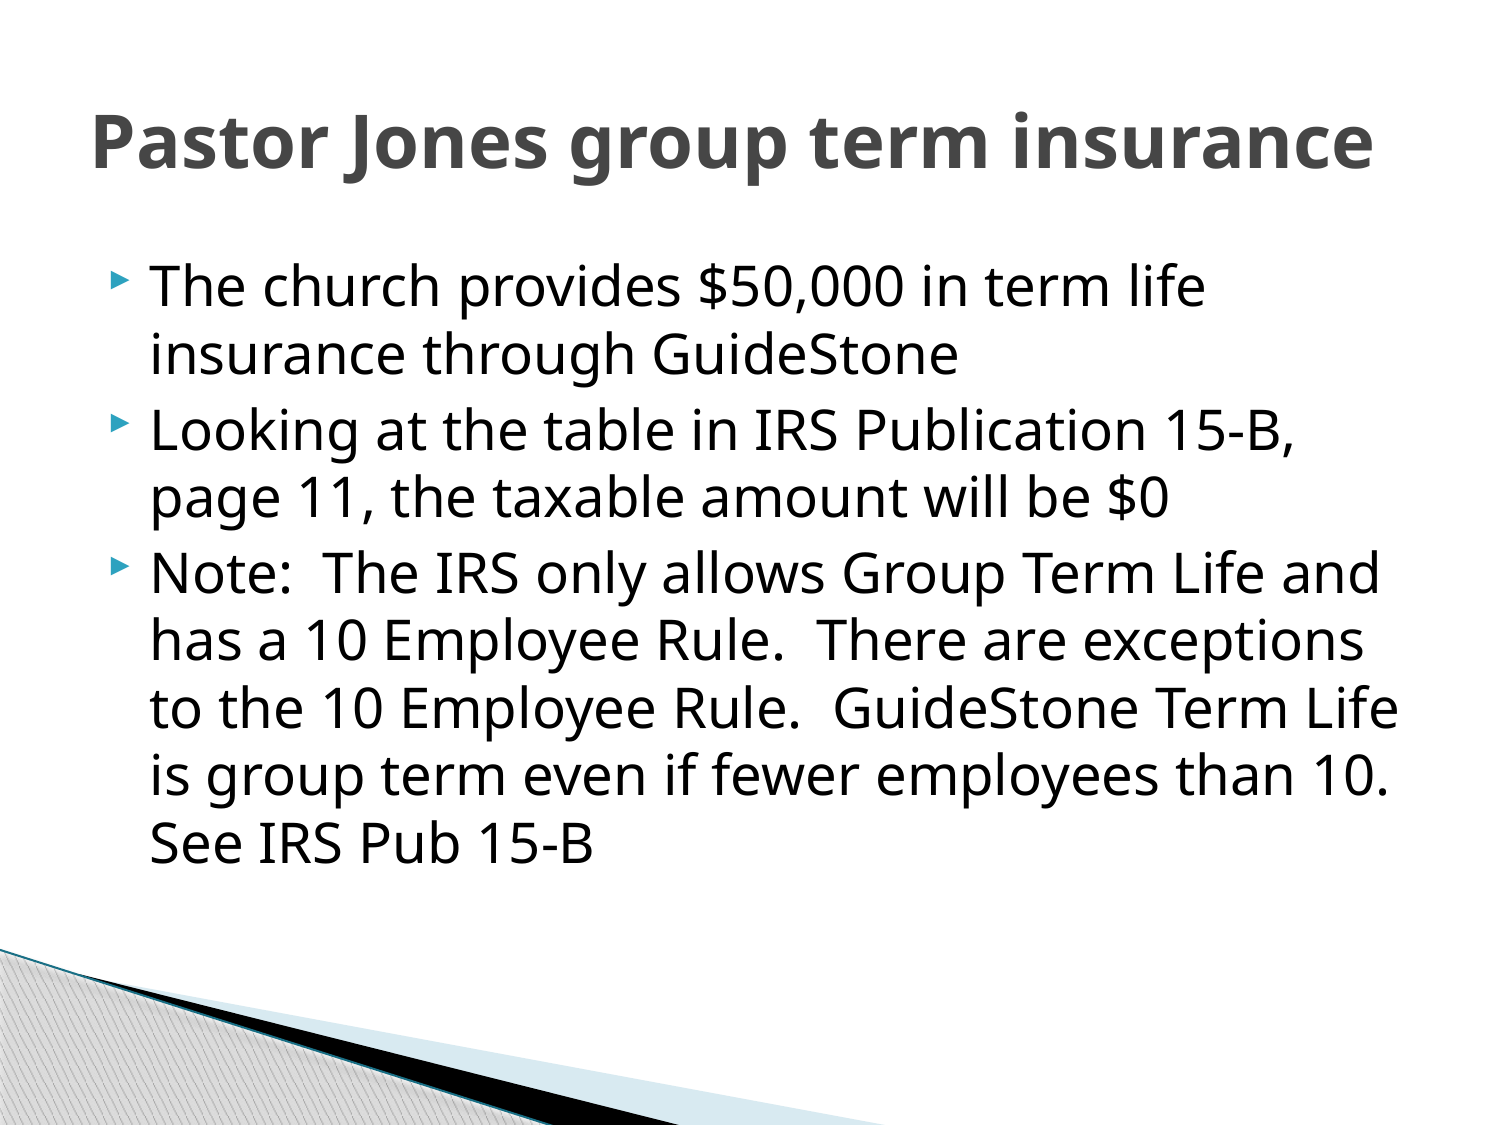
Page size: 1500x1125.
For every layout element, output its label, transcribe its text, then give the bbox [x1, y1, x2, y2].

list The church provides $50,000 in term life insurance through GuideStone Looking at the table in IRS Publication 15-B, page 11, the taxable amount will be $0 Note: The IRS only allows Group Term Life and has a 10 Employee Rule. There are exceptions to the 10 Employee Rule. GuideStone Term Life is group term even if fewer employees than 10. See IRS Pub 15-B [75, 243, 1425, 986]
title Pastor Jones group term insurance [75, 45, 1425, 233]
